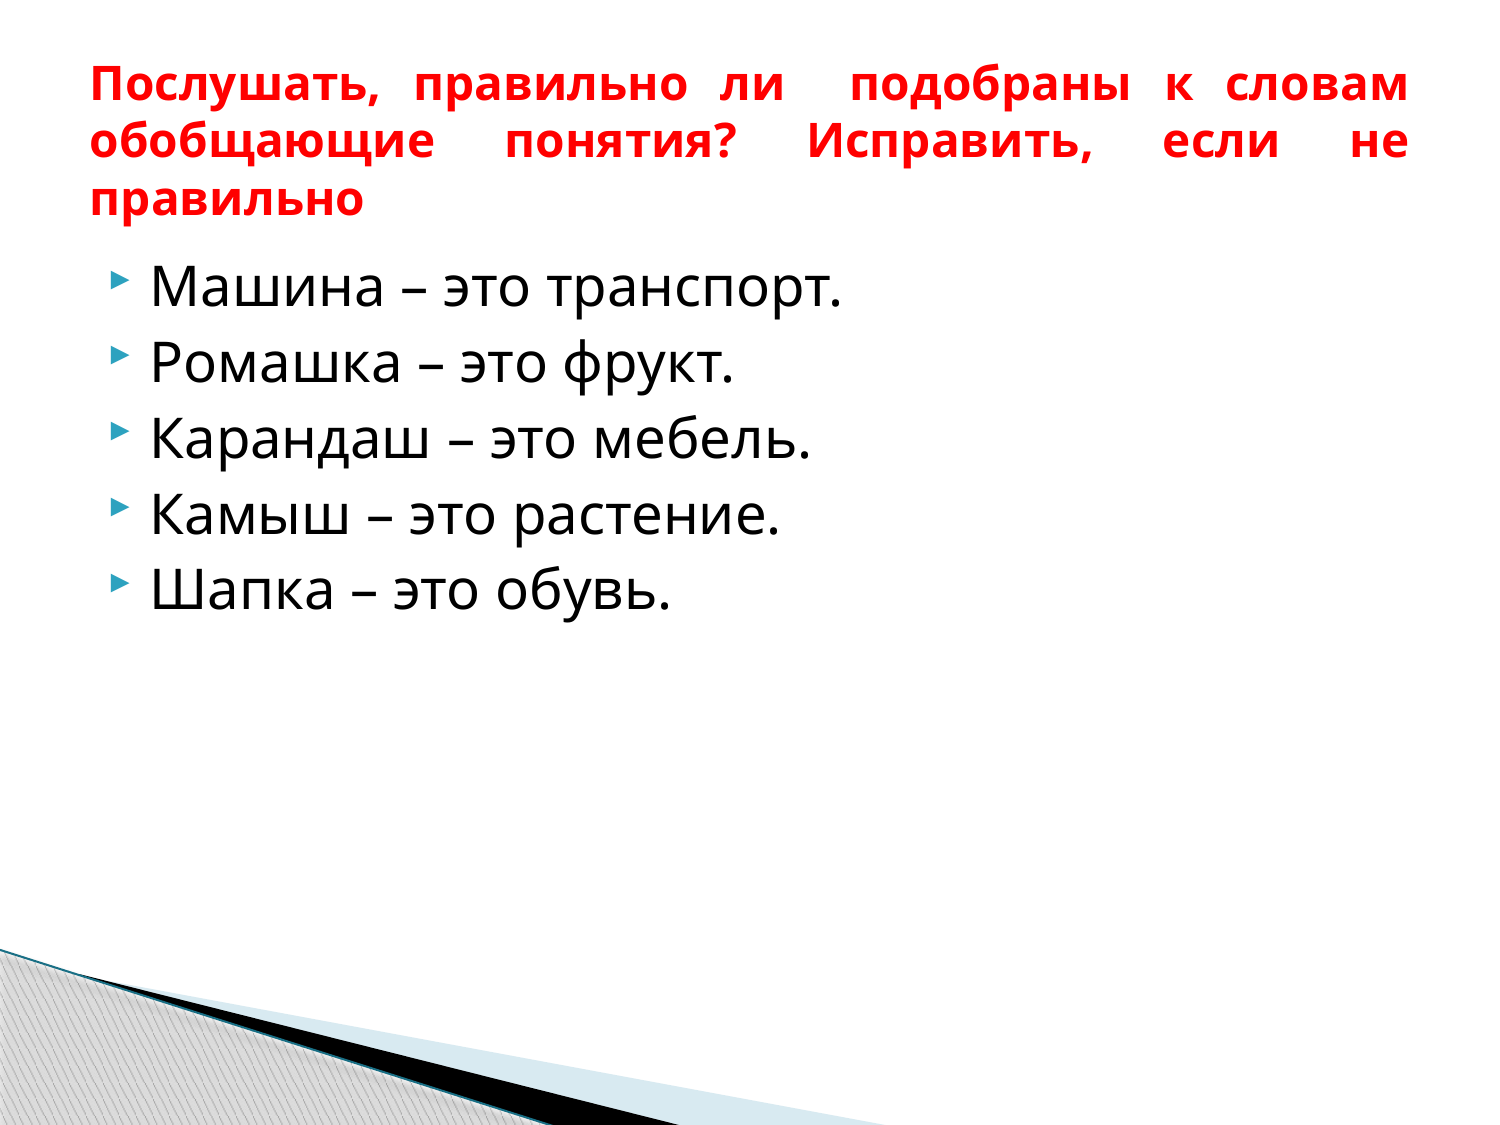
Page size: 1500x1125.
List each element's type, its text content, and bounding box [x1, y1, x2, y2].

list Машина – это транспорт. Ромашка – это фрукт. Карандаш – это мебель. Камыш – это растение. Шапка – это обувь. [75, 243, 1425, 986]
title Послушать, правильно ли подобраны к словам обобщающие понятия? Исправить, если не правильно [75, 45, 1425, 233]
